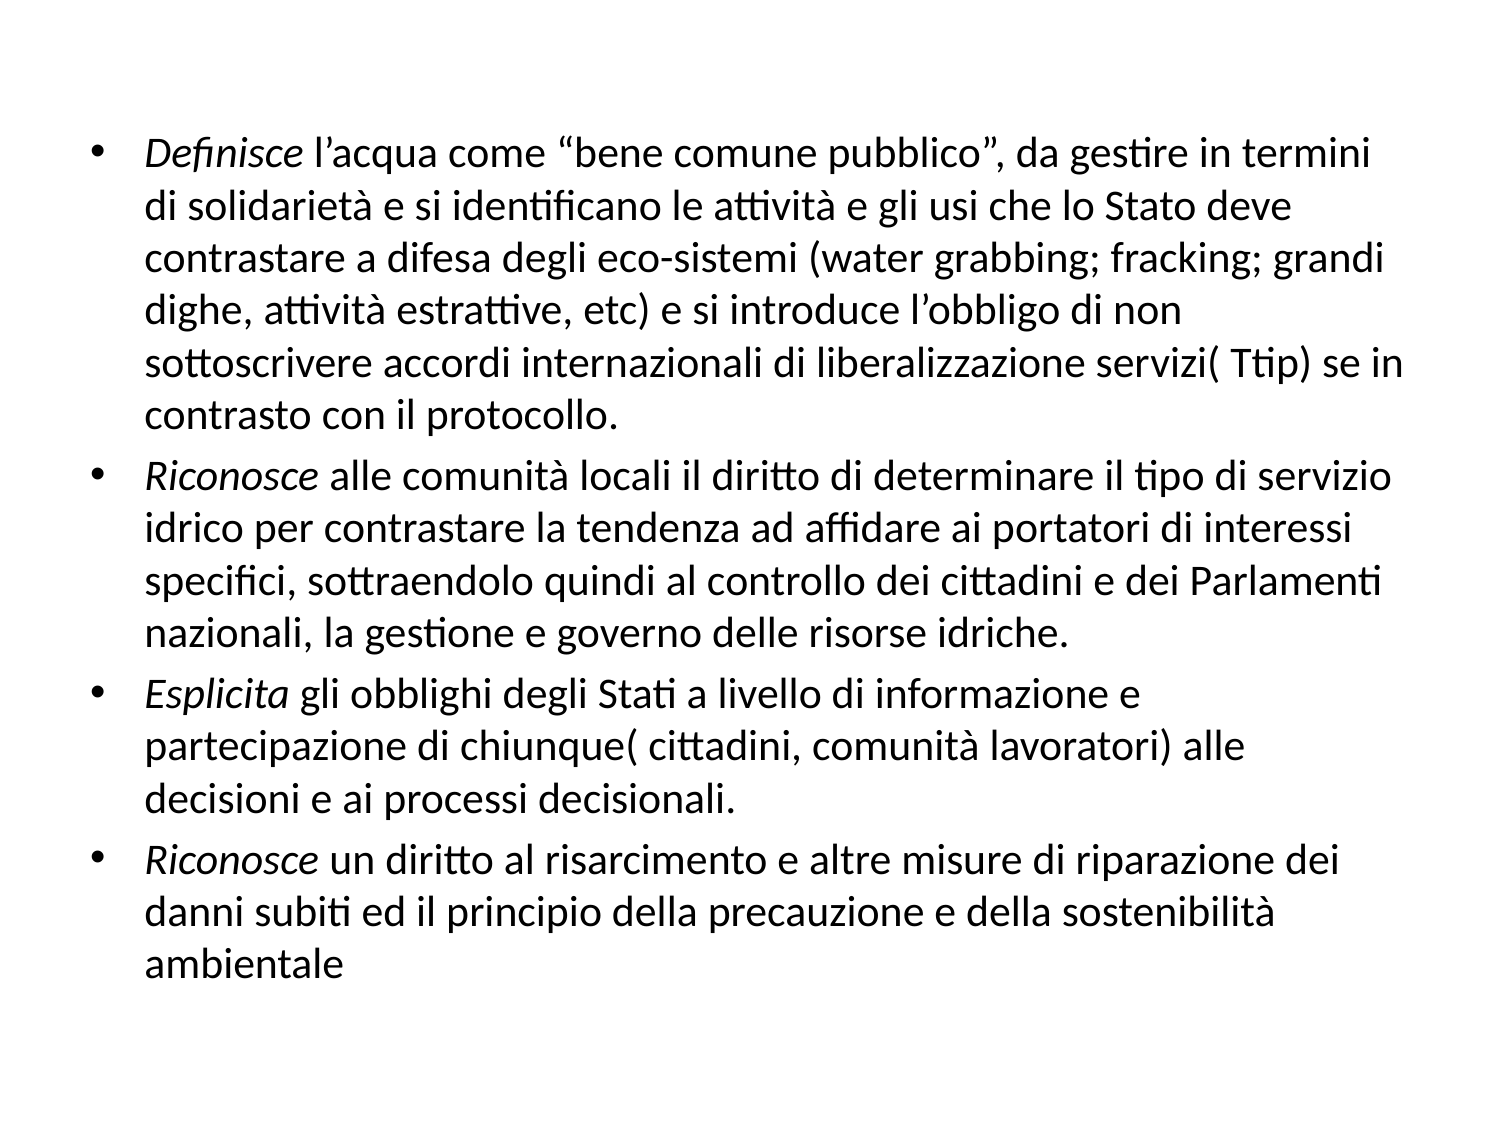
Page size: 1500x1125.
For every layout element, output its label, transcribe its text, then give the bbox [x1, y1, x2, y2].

list Definisce l’acqua come “bene comune pubblico”, da gestire in termini di solidarietà e si identificano le attività e gli usi che lo Stato deve contrastare a difesa degli eco-sistemi (water grabbing; fracking; grandi dighe, attività estrattive, etc) e si introduce l’obbligo di non sottoscrivere accordi internazionali di liberalizzazione servizi( Ttip) se in contrasto con il protocollo. Riconosce alle comunità locali il diritto di determinare il tipo di servizio idrico per contrastare la tendenza ad affidare ai portatori di interessi specifici, sottraendolo quindi al controllo dei cittadini e dei Parlamenti nazionali, la gestione e governo delle risorse idriche. Esplicita gli obblighi degli Stati a livello di informazione e partecipazione di chiunque( cittadini, comunità lavoratori) alle decisioni e ai processi decisionali. Riconosce un diritto al risarcimento e altre misure di riparazione dei danni subiti ed il principio della precauzione e della sostenibilità ambientale [75, 116, 1425, 1003]
